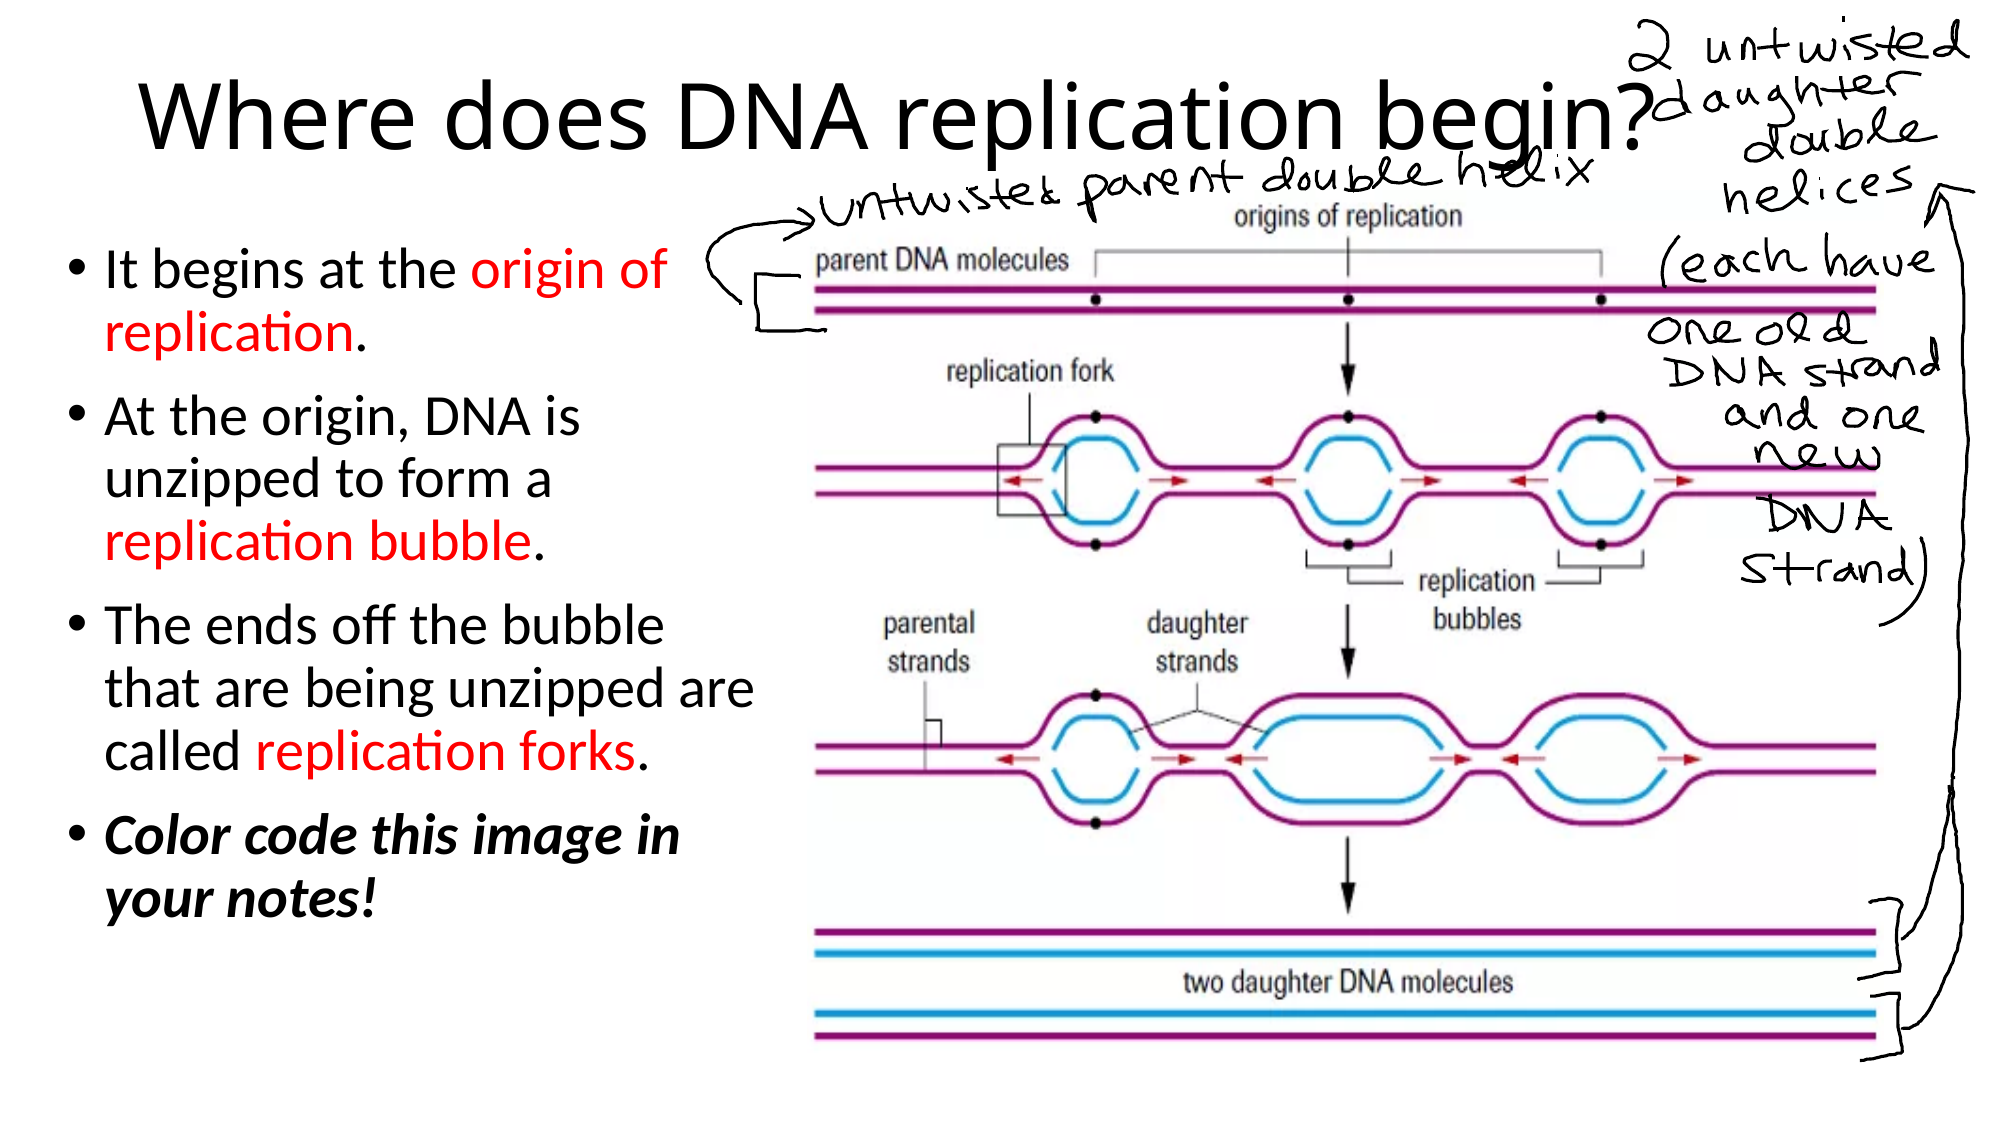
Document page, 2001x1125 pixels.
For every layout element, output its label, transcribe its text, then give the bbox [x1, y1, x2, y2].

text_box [1459, 146, 1594, 187]
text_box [821, 178, 1054, 225]
list It begins at the origin of replication. At the origin, DNA is unzipped to form a replication bubble. The ends off the bubble that are being unzipped are called replication forks. Color code this image in your notes! [51, 230, 774, 945]
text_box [1858, 786, 1951, 1061]
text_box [1649, 311, 1939, 626]
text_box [1077, 157, 1443, 222]
text_box [1629, 53, 1653, 71]
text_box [1662, 235, 1808, 288]
text_box [1950, 778, 1963, 967]
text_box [1653, 16, 1970, 214]
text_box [1826, 232, 1935, 276]
text_box [1925, 214, 1934, 226]
text_box [1638, 20, 1653, 45]
picture [807, 190, 1884, 1053]
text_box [707, 207, 814, 304]
text_box [755, 304, 807, 332]
text_box [1949, 190, 1975, 780]
title Where does DNA replication begin? [122, 11, 1848, 229]
